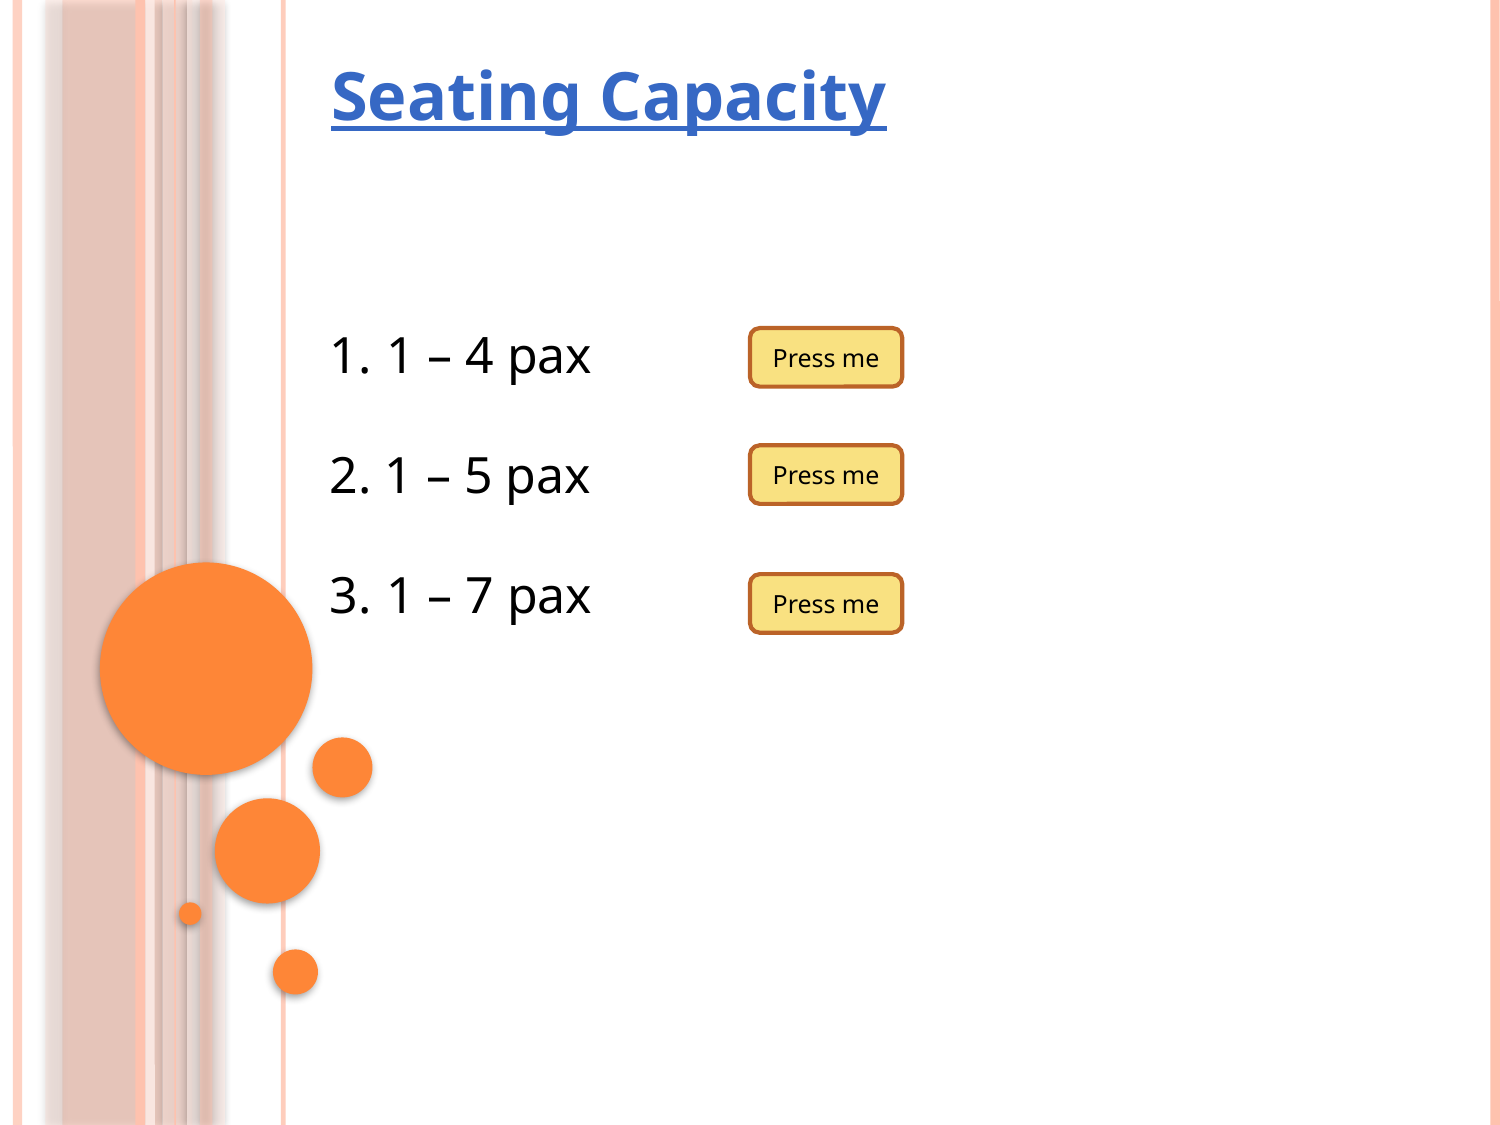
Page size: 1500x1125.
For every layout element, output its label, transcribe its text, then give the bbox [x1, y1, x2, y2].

text_box Press me [747, 325, 905, 389]
text_box Seating Capacity [316, 46, 961, 142]
text_box 1 – 4 pax 2. 1 – 5 pax 3. 1 – 7 pax [315, 316, 756, 812]
text_box Press me [747, 572, 905, 635]
text_box Press me [747, 443, 905, 506]
